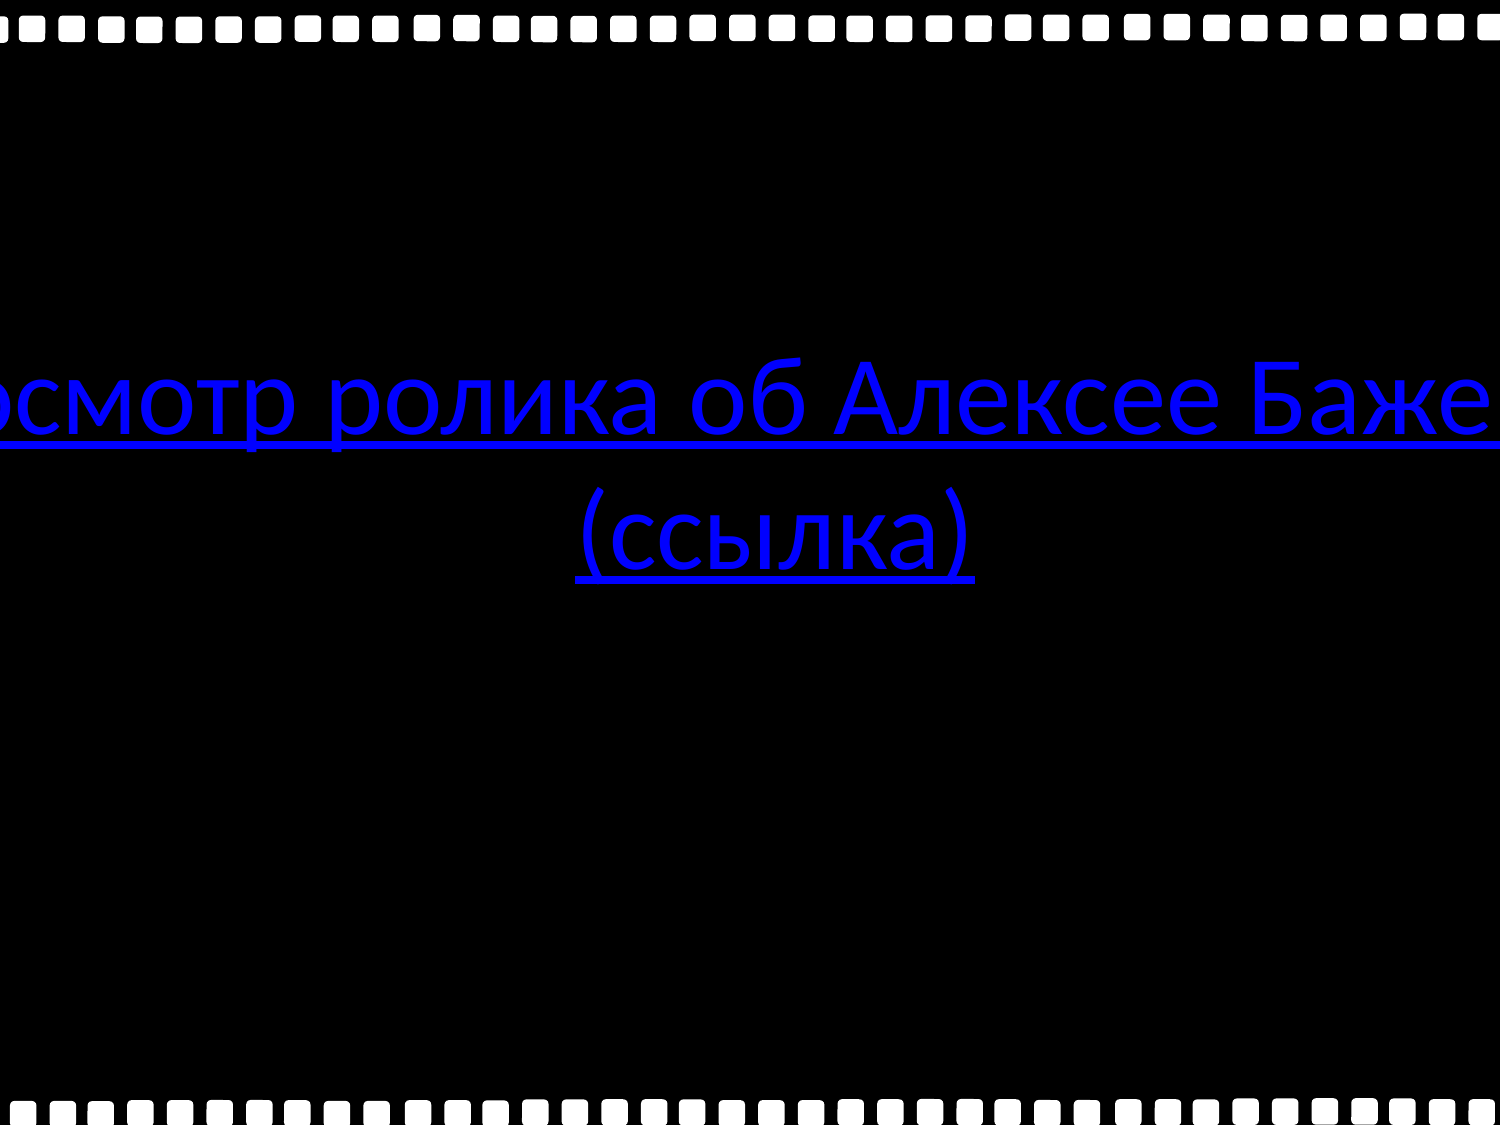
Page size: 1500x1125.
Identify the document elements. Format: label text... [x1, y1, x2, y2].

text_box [0, 1093, 1500, 1125]
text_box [0, 0, 1500, 48]
text_box Просмотр ролика об Алексее Баженове (ссылка) [0, 314, 1500, 600]
